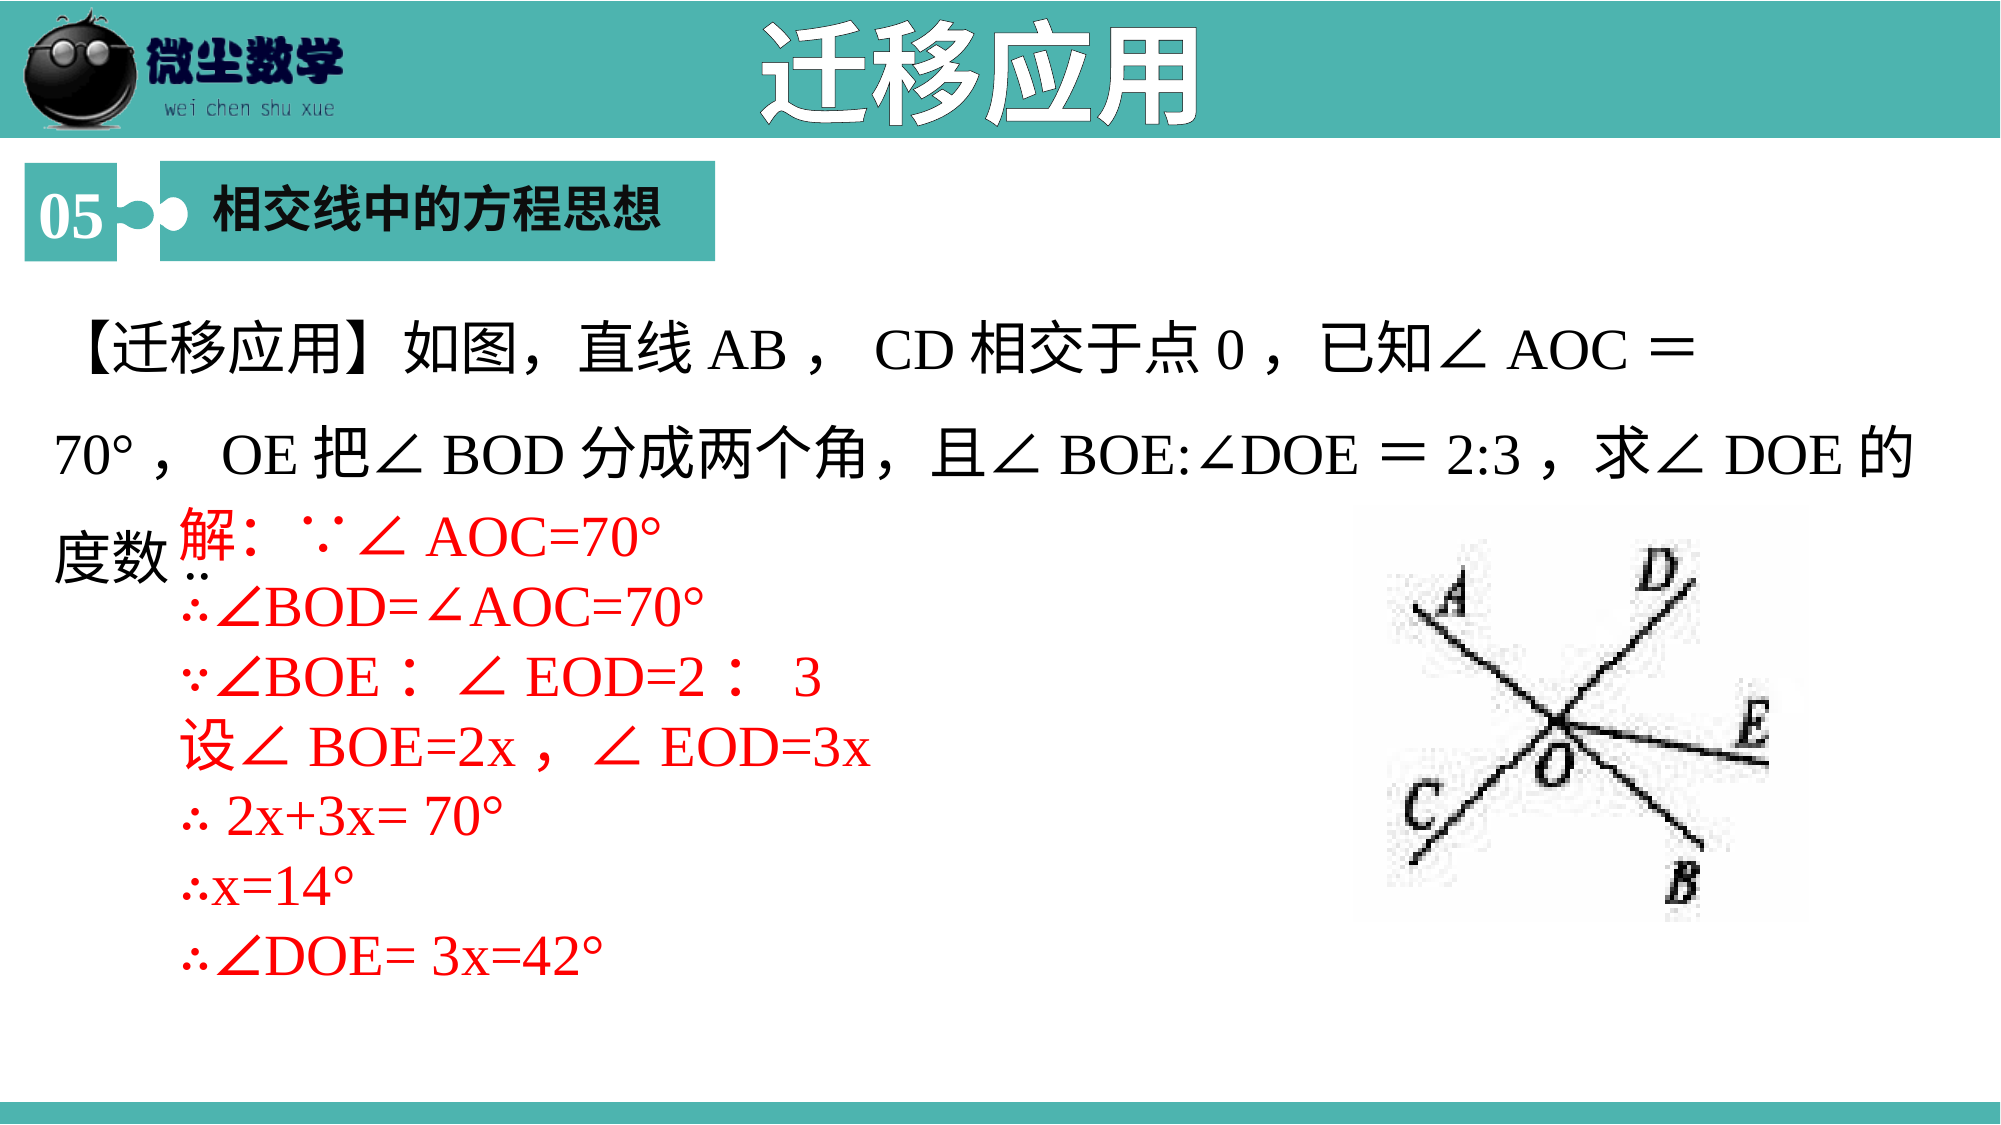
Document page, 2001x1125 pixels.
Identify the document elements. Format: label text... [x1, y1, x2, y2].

text_box 相交线中的方程思想 [160, 160, 716, 262]
text_box 05 [24, 162, 154, 262]
text_box 迁移应用 [742, 0, 1223, 146]
text_box 【迁移应用】如图，直线AB，CD相交于点0，已知∠AOC＝70°，OE把∠BOD分成两个角，且∠BOE:∠DOE＝2:3，求∠DOE的度数.. [38, 268, 1945, 599]
text_box 解：∵∠AOC=70° ∴∠BOD=∠AOC=70° ∵∠BOE：∠EOD=2：3 设∠BOE=2x，∠EOD=3x ∴ 2x+3x= 70° ∴x=14° ∴∠DOE= 3x=42° [163, 490, 1164, 995]
picture [0, 1, 2001, 1124]
